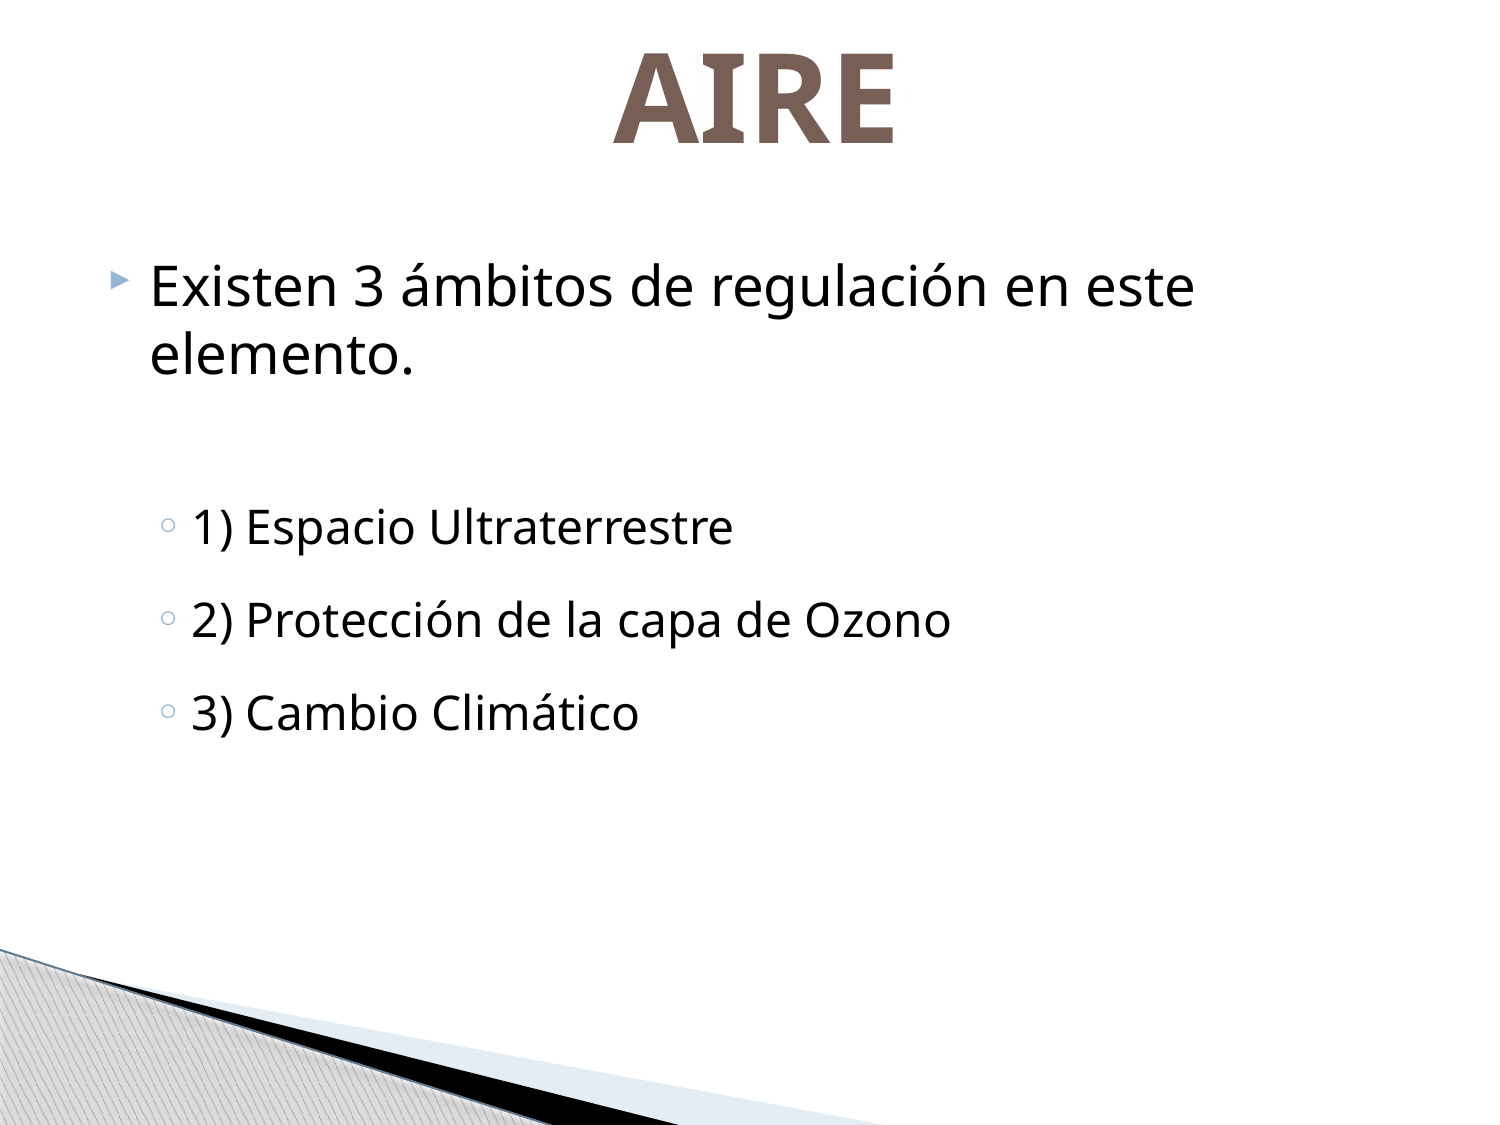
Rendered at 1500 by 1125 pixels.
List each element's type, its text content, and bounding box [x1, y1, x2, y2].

title AIRE [82, 0, 1432, 188]
list Existen 3 ámbitos de regulación en este elemento. 1) Espacio Ultraterrestre 2) Protección de la capa de Ozono 3) Cambio Climático [75, 243, 1425, 986]
